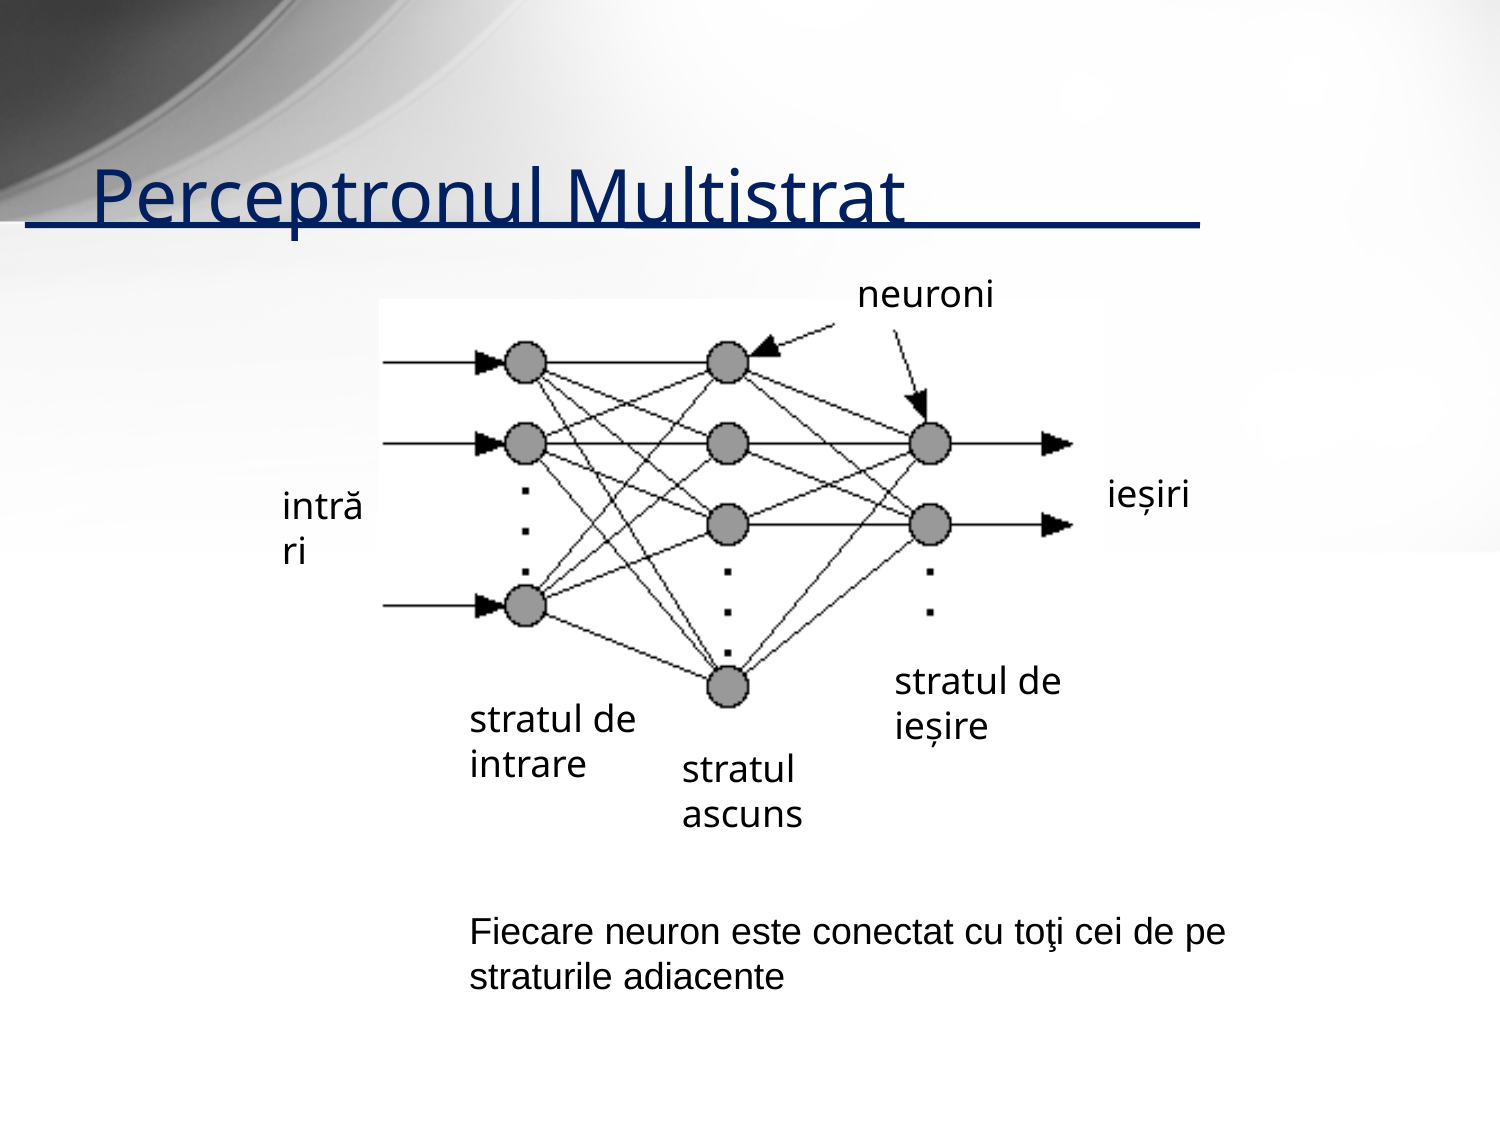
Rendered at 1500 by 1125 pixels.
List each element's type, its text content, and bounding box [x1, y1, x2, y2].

picture [0, 0, 1500, 1125]
text_box stratul ascuns [667, 752, 868, 842]
title Perceptronul Multistrat [74, 58, 1426, 247]
text_box ieşiri [1112, 462, 1280, 522]
text_box intrări [267, 474, 372, 580]
text_box Fiecare neuron este conectat cu toţi cei de pe straturile adiacente [454, 899, 1350, 1005]
text_box neuroni [842, 262, 1030, 298]
text_box stratul de intrare [454, 752, 655, 792]
